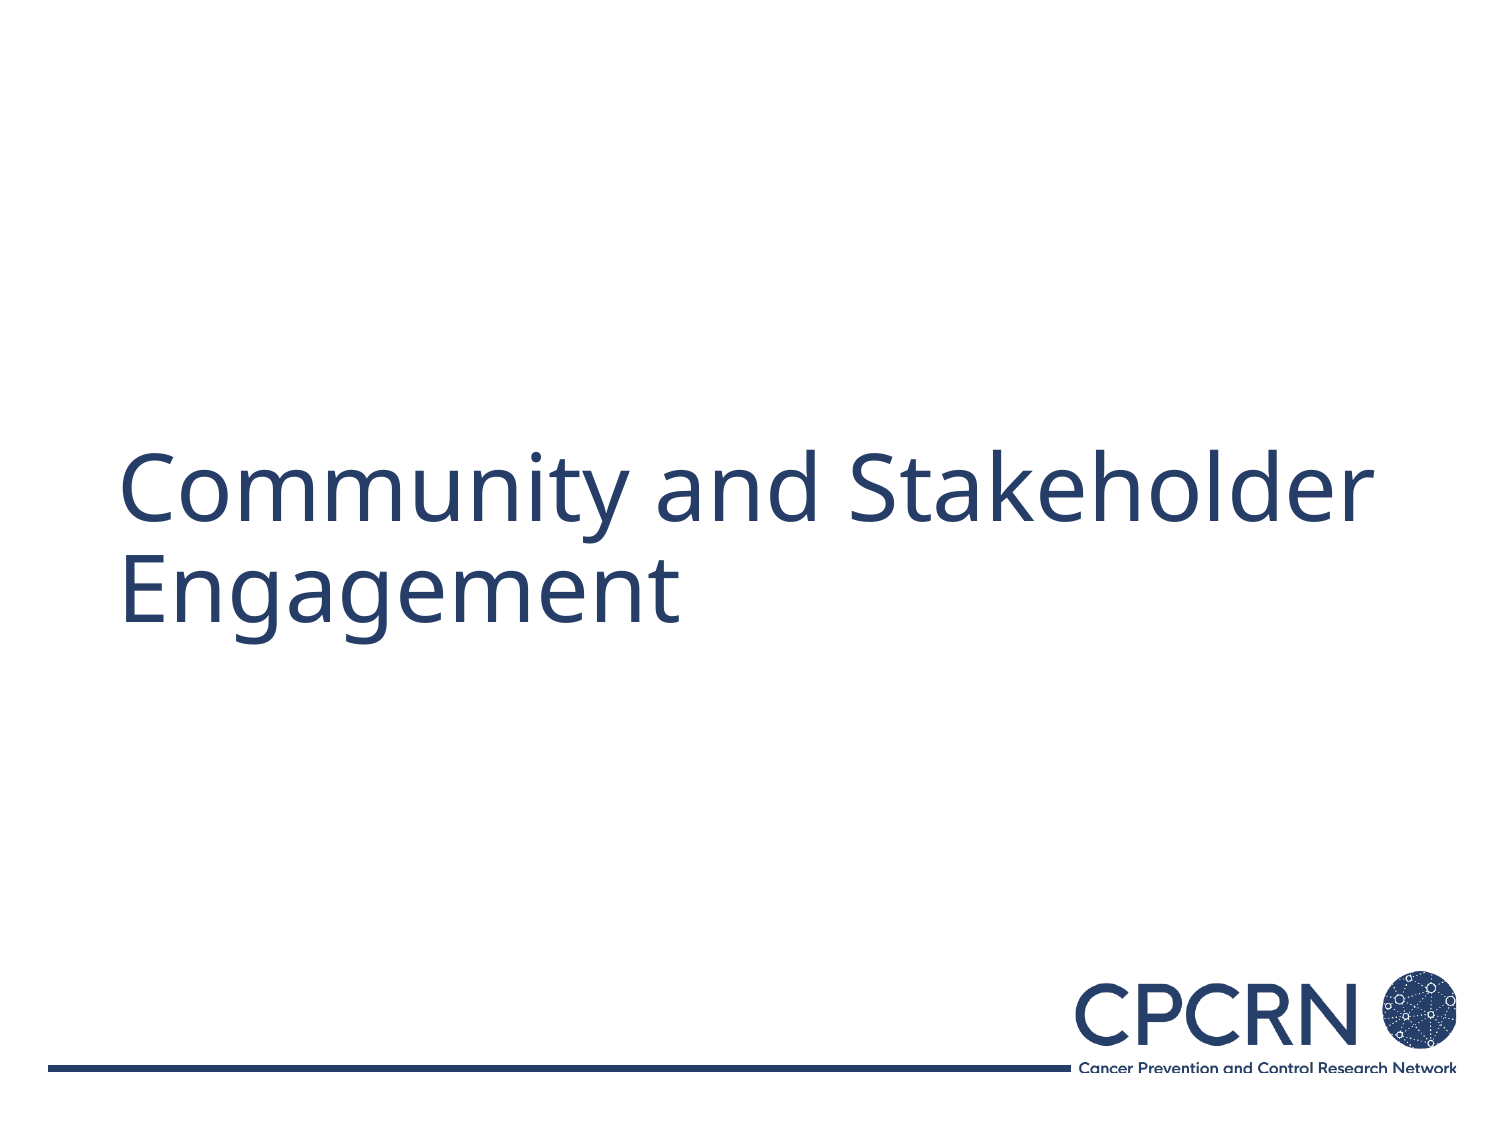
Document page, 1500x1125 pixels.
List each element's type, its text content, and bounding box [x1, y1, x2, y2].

title Community and Stakeholder Engagement [102, 182, 1397, 651]
